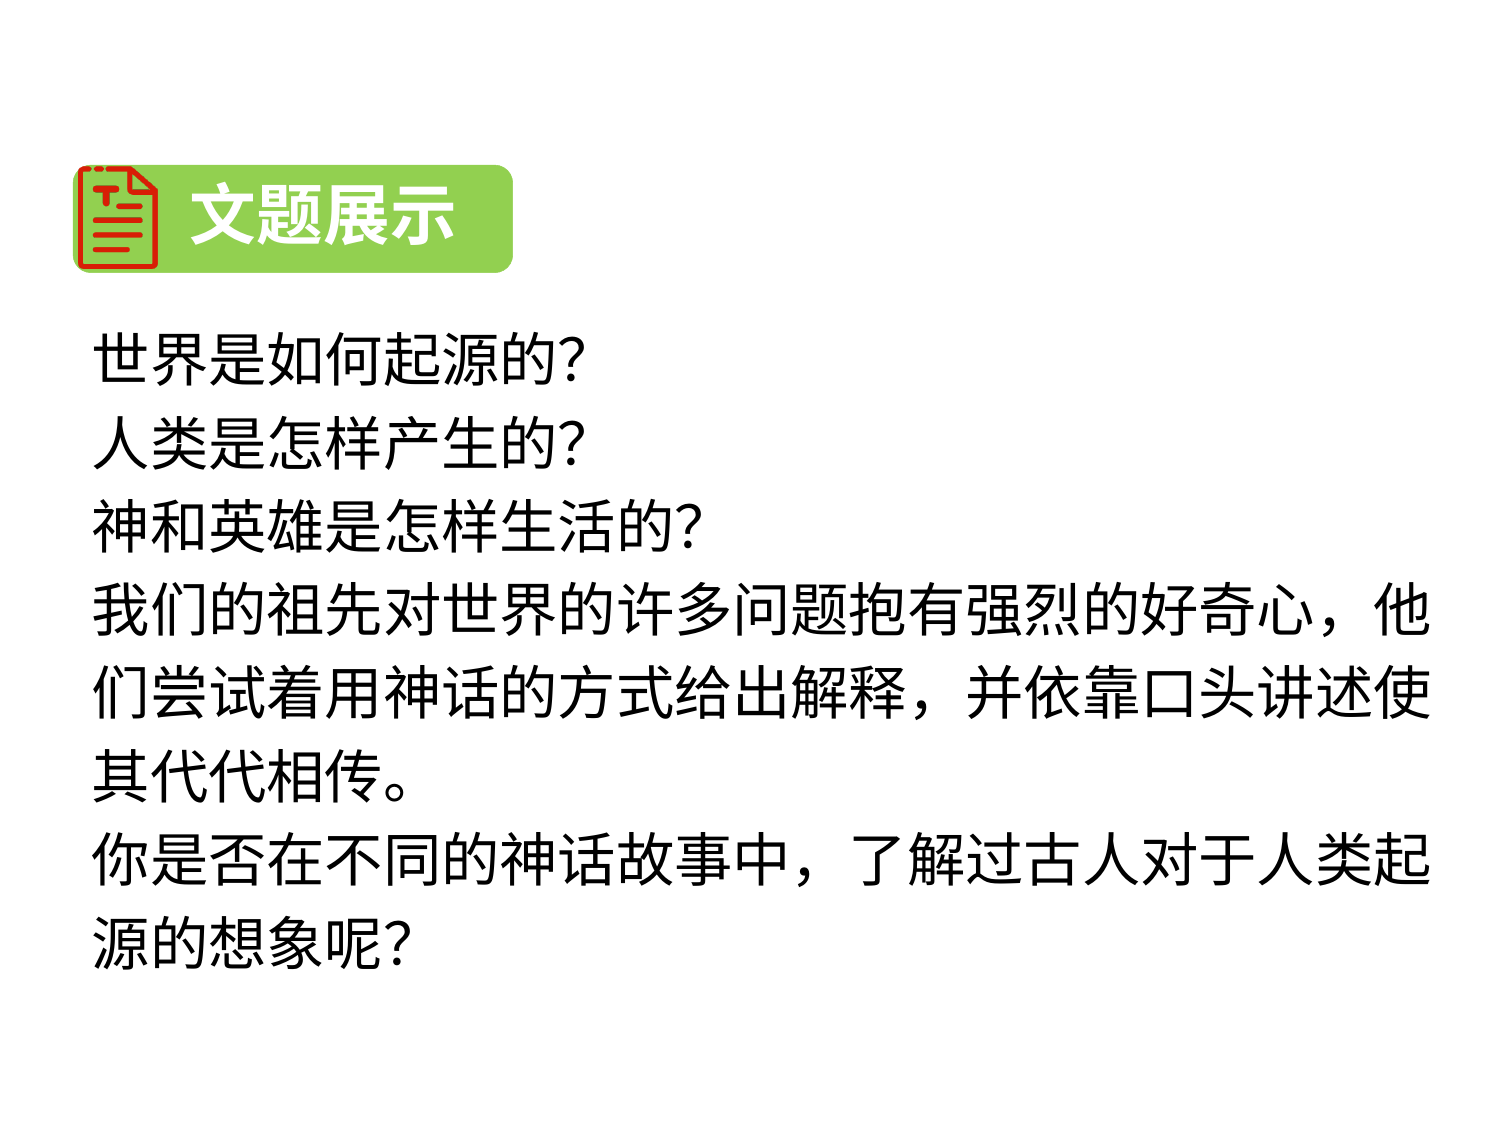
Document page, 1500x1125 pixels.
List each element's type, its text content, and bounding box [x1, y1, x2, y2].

picture [58, 160, 176, 277]
list 世界是如何起源的？ 人类是怎样产生的？ 神和英雄是怎样生活的？ 我们的祖先对世界的许多问题抱有强烈的好奇心，他们尝试着用神话的方式给出解释，并依靠口头讲述使其代代相传。 你是否在不同的神话故事中，了解过古人对于人类起源的想象呢？ [76, 302, 1447, 1045]
text_box [176, 164, 514, 274]
text_box 文题展示 [176, 165, 491, 260]
